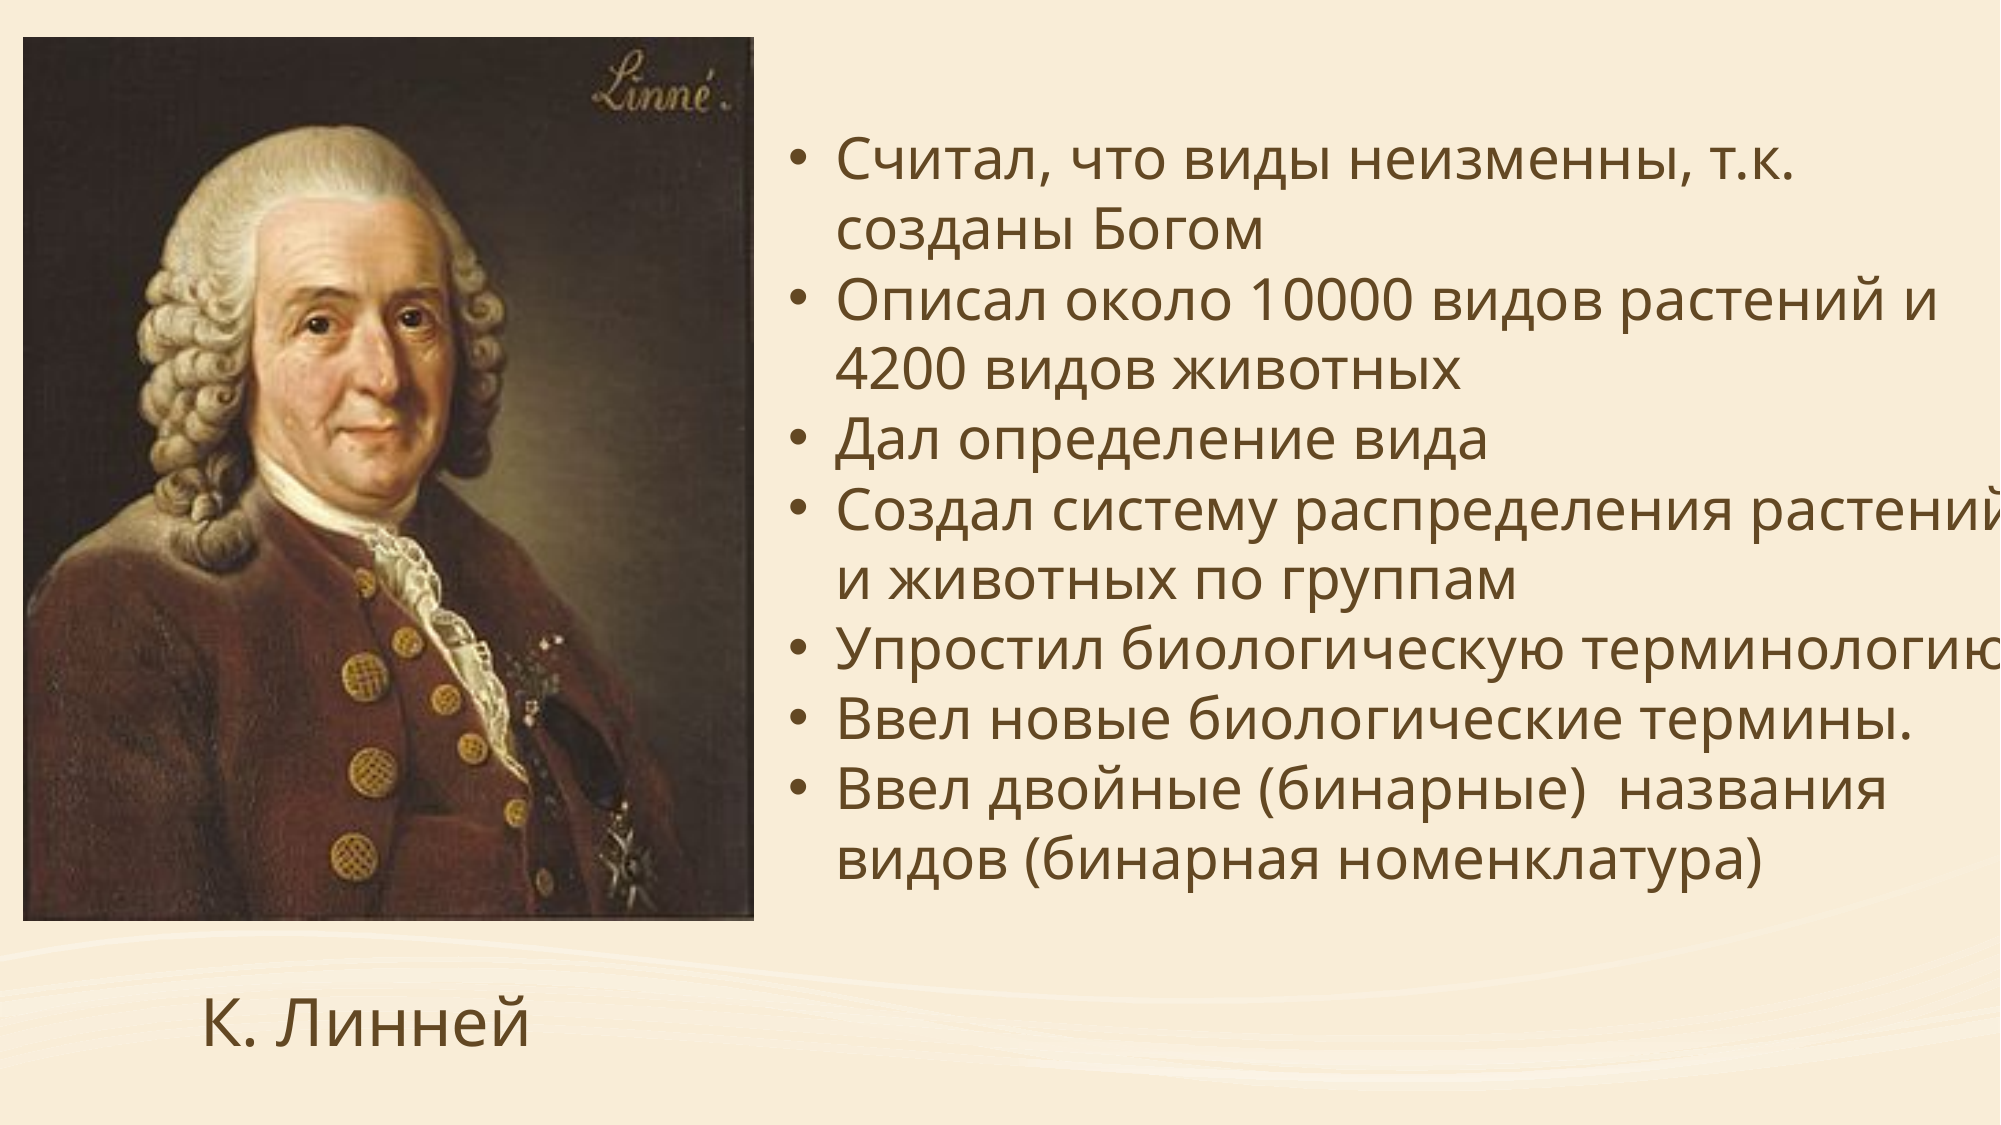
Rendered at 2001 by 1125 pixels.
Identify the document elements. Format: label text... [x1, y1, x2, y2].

text_box Считал, что виды неизменны, т.к. созданы Богом Описал около 10000 видов растений и 4200 видов животных Дал определение вида Создал систему распределения растений и животных по группам Упростил биологическую терминологию Ввел новые биологические термины. Ввел двойные (бинарные) названия видов (бинарная номенклатура) [773, 114, 2000, 944]
picture [23, 37, 754, 922]
text_box К. Линней [185, 972, 561, 1068]
